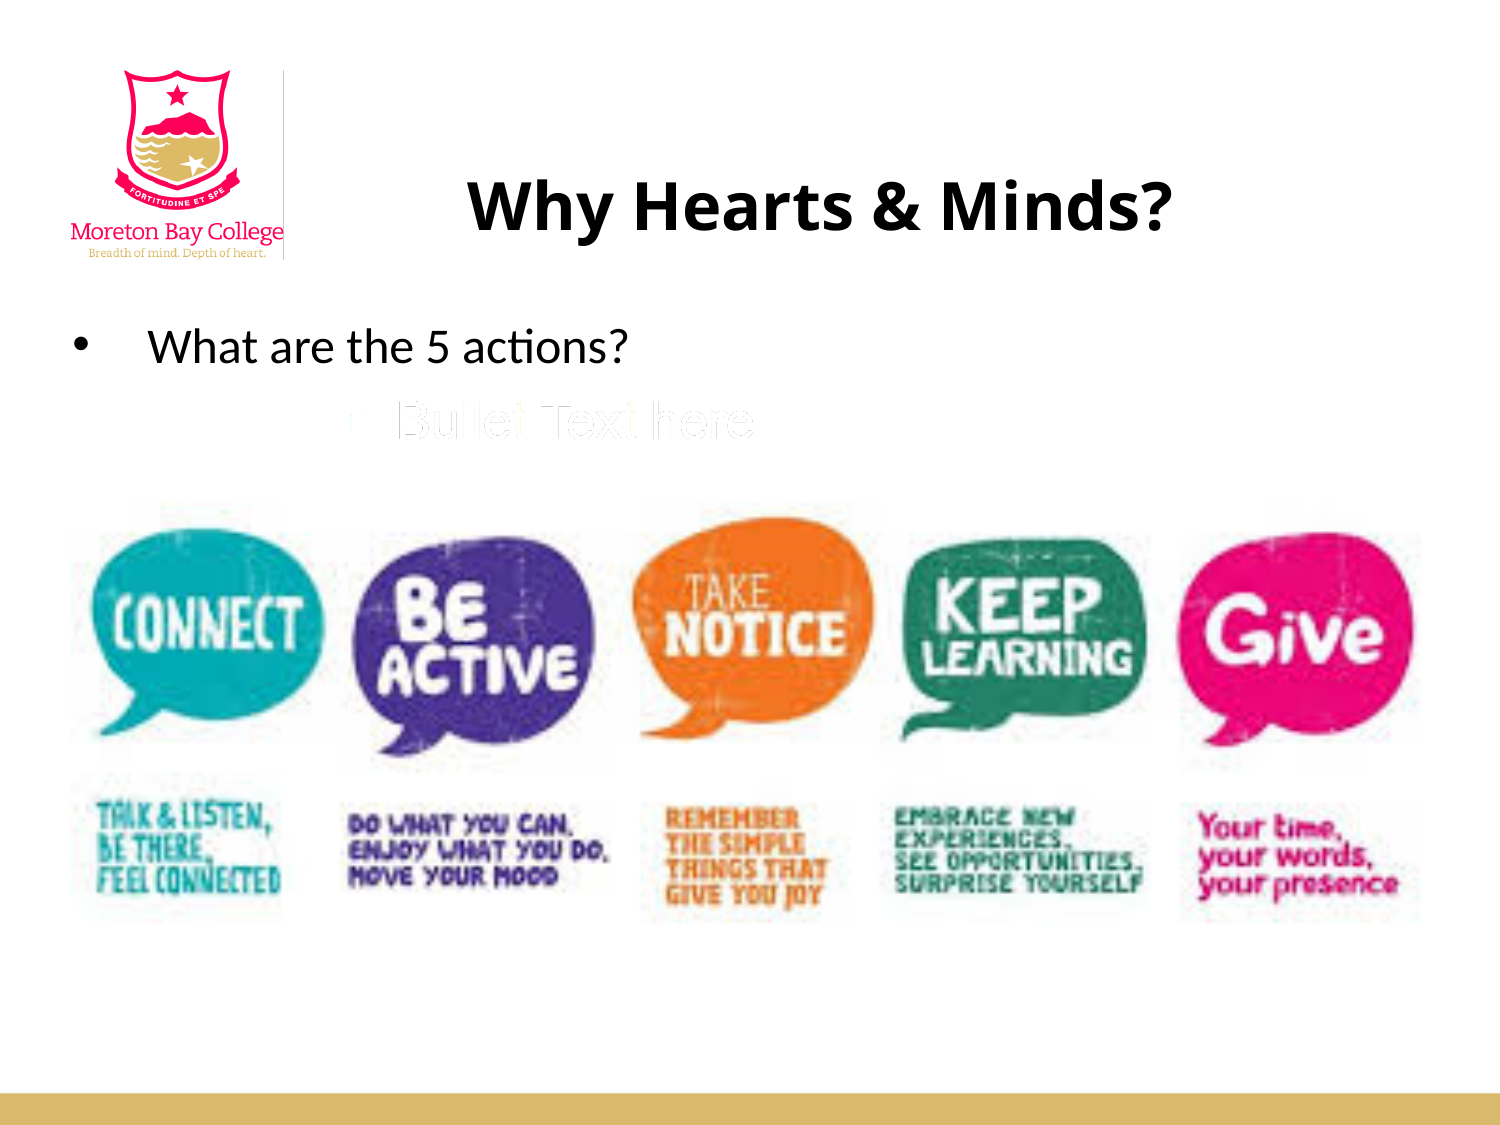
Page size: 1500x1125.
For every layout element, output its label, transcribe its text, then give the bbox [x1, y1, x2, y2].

title Why Hearts & Minds? [453, 63, 1232, 252]
text_box What are the 5 actions? [57, 305, 1428, 474]
picture [0, 0, 1500, 1093]
